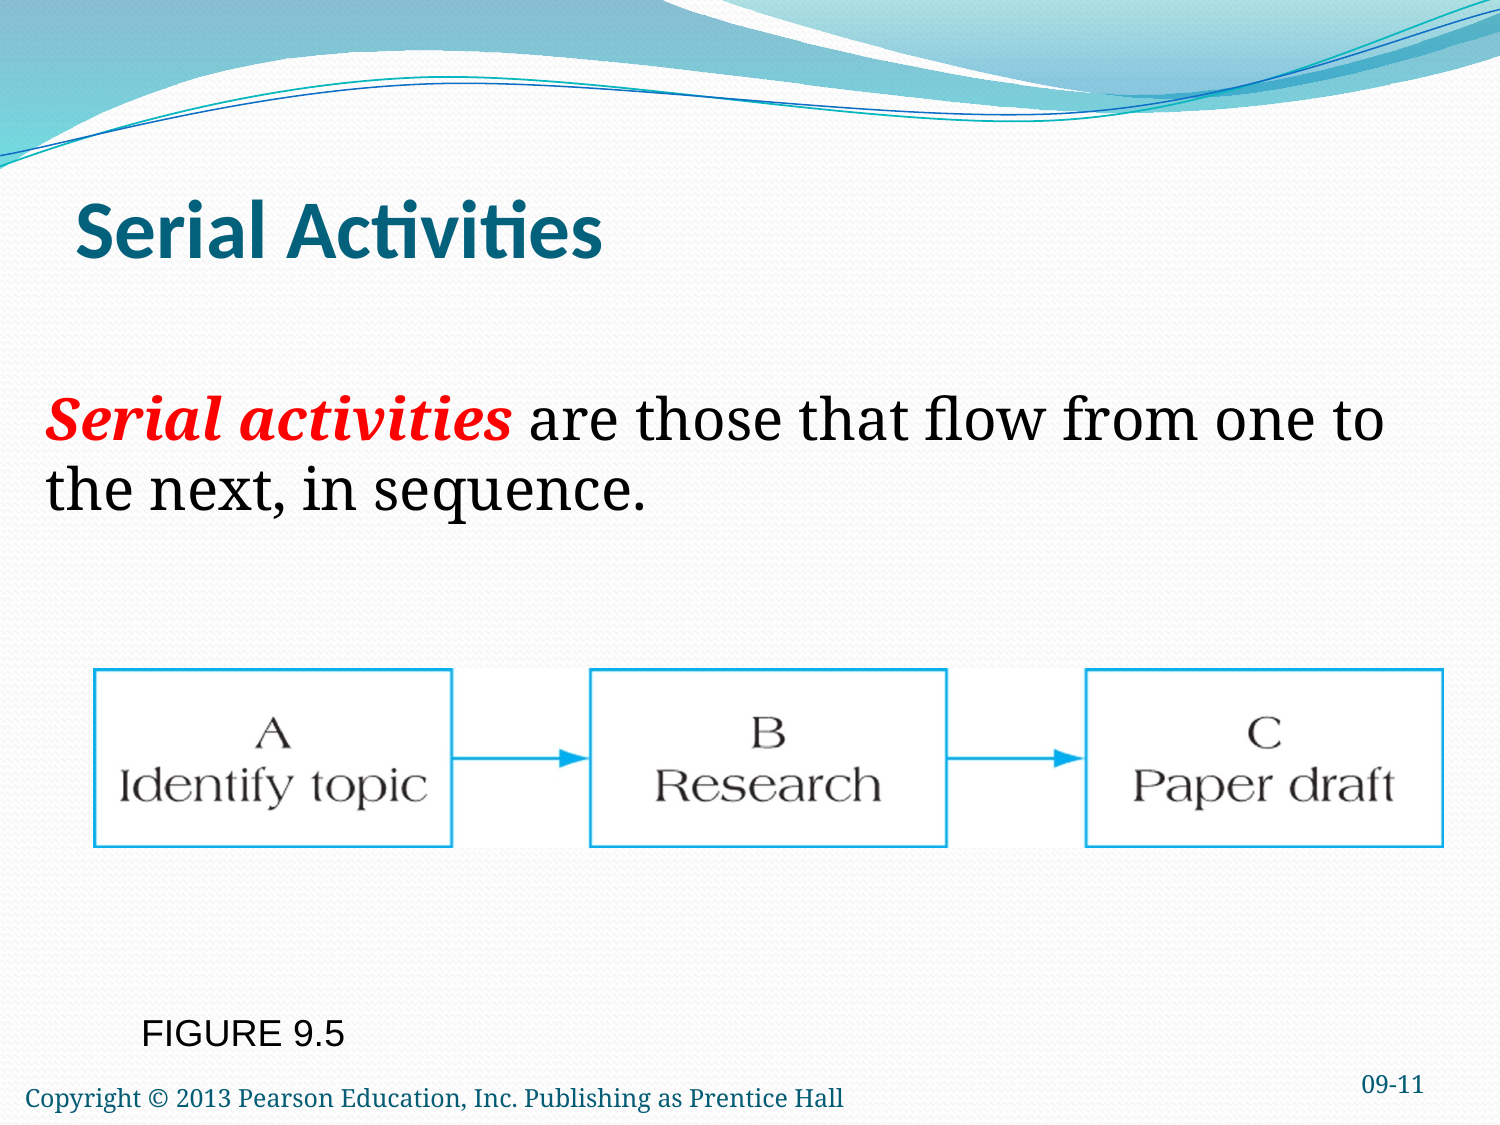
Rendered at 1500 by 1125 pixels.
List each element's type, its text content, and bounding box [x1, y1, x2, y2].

title Serial Activities [74, 87, 1438, 276]
picture [592, 671, 945, 845]
text_box Serial activities are those that flow from one to the next, in sequence. [31, 374, 1417, 530]
text_box FIGURE 9.5 [126, 1001, 382, 1062]
picture [948, 668, 1441, 848]
text_box Copyright © 2013 Pearson Education, Inc. Publishing as Prentice Hall [24, 1074, 988, 1113]
slide_number 09-11 [1299, 1042, 1425, 1103]
picture [96, 668, 589, 848]
